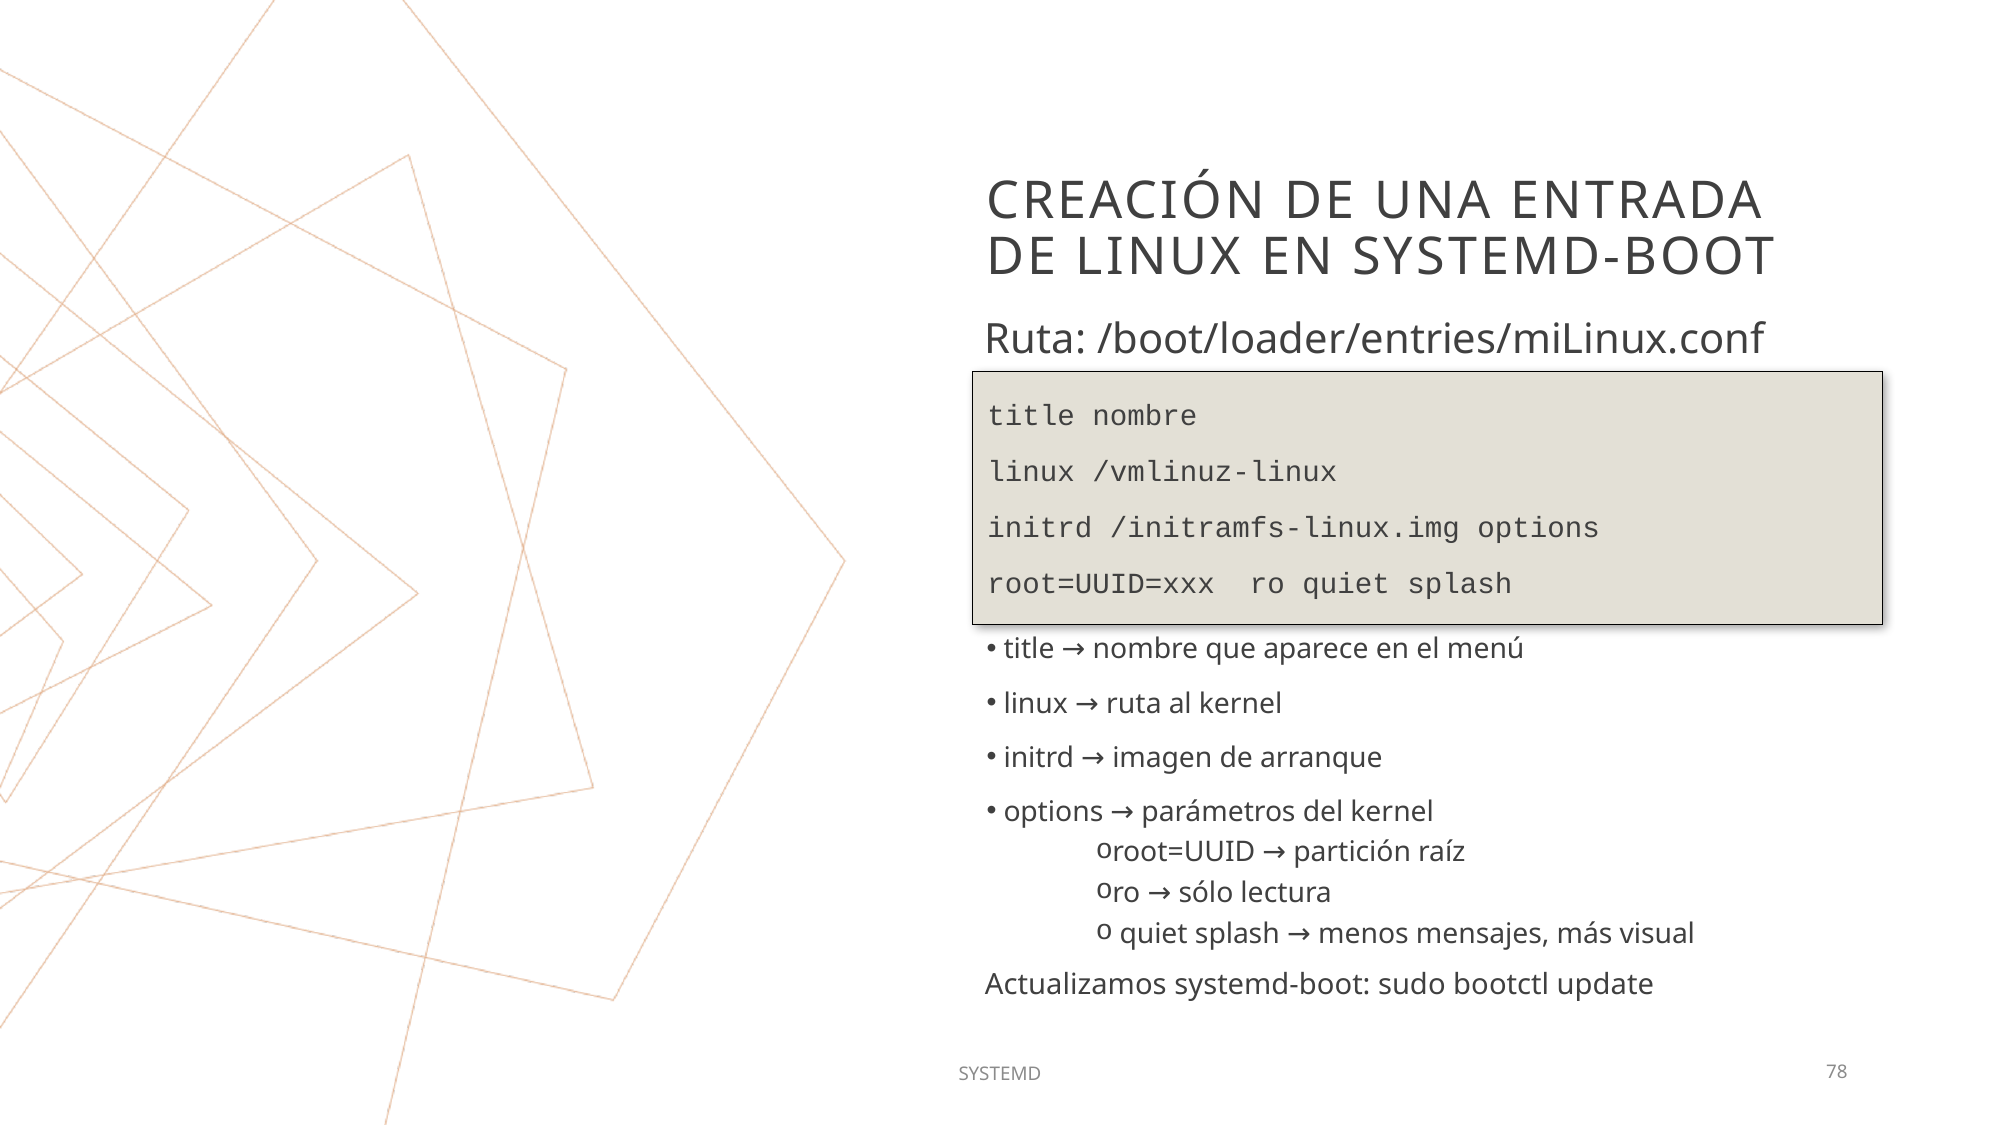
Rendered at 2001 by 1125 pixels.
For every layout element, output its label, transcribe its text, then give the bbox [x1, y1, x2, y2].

text_box title → nombre que aparece en el menú linux → ruta al kernel initrd → imagen de arranque options → parámetros del kernel root=UUID → partición raíz ro → sólo lectura quiet splash → menos mensajes, más visual [971, 623, 1883, 957]
list Ruta: /boot/loader/entries/miLinux.conf [969, 304, 1861, 379]
text_box Actualizamos systemd-boot: sudo bootctl update [969, 957, 1979, 1042]
title Creación de una entrada de linux en systemd-boot [971, 165, 1863, 305]
picture [0, 0, 893, 1125]
footer SYSTEMD [662, 1042, 1338, 1103]
slide_number 78 [1412, 1042, 1863, 1103]
text_box title nombre linux /vmlinuz-linux initrd /initramfs-linux.img options root=UUID=xxx ro quiet splash [972, 371, 1883, 623]
